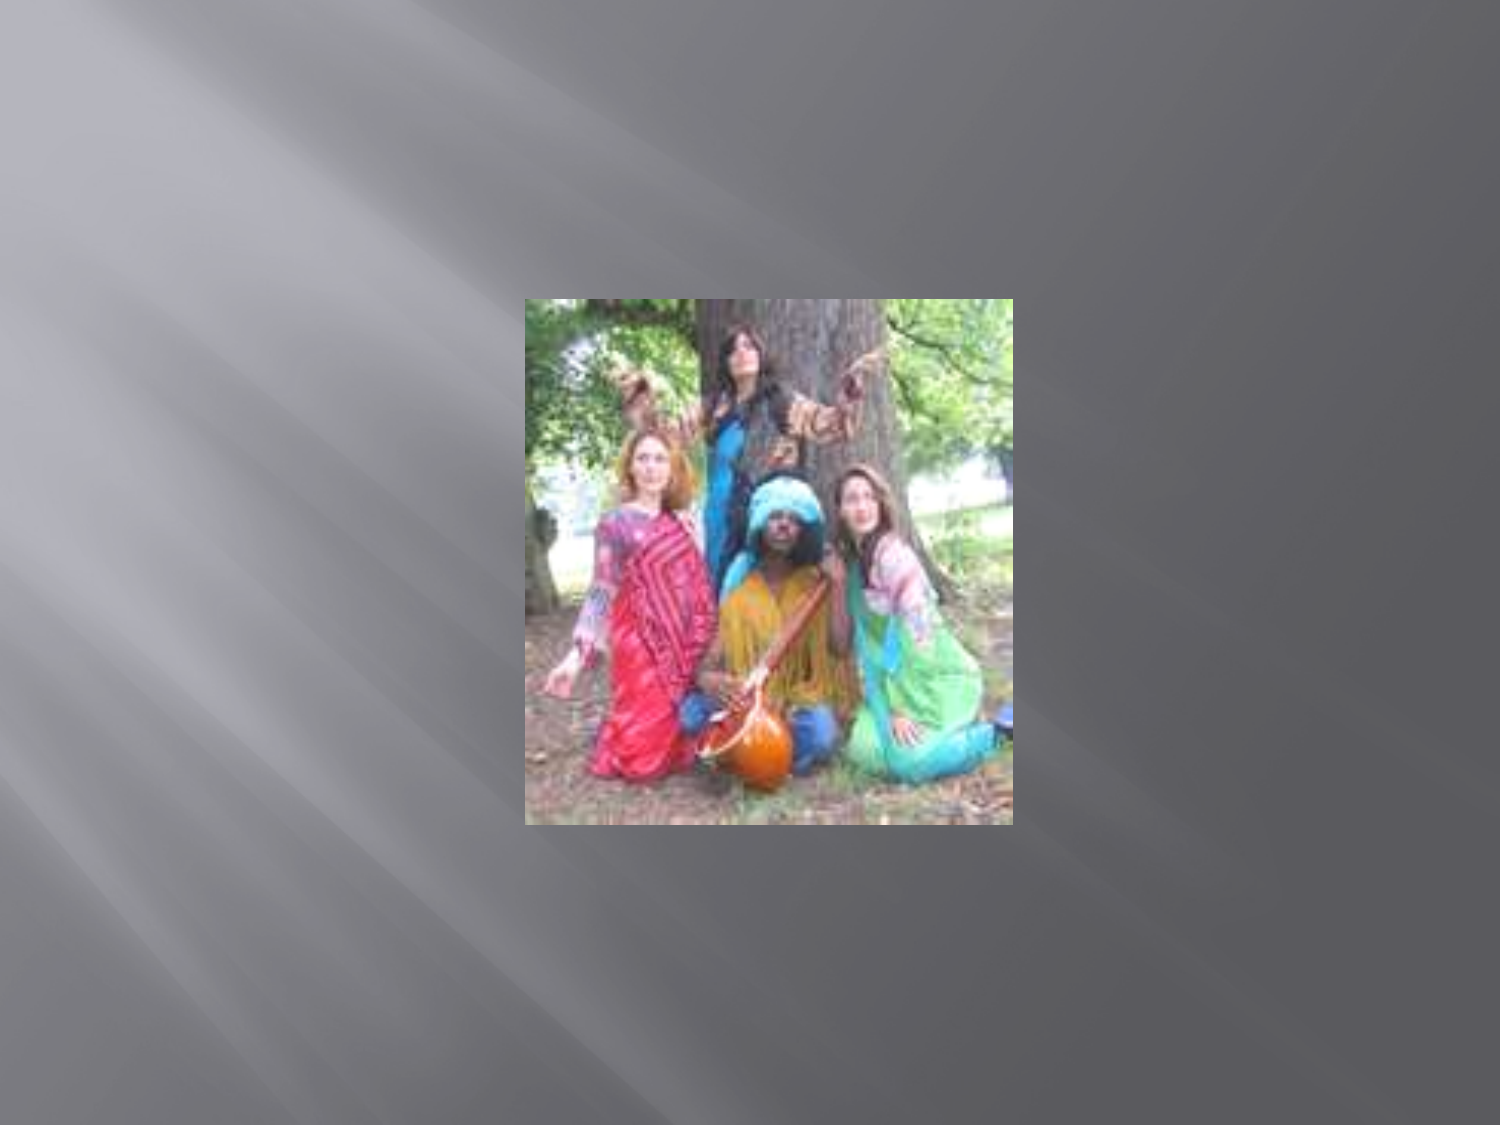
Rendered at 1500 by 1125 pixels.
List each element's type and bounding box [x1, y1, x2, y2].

picture [524, 299, 1013, 826]
